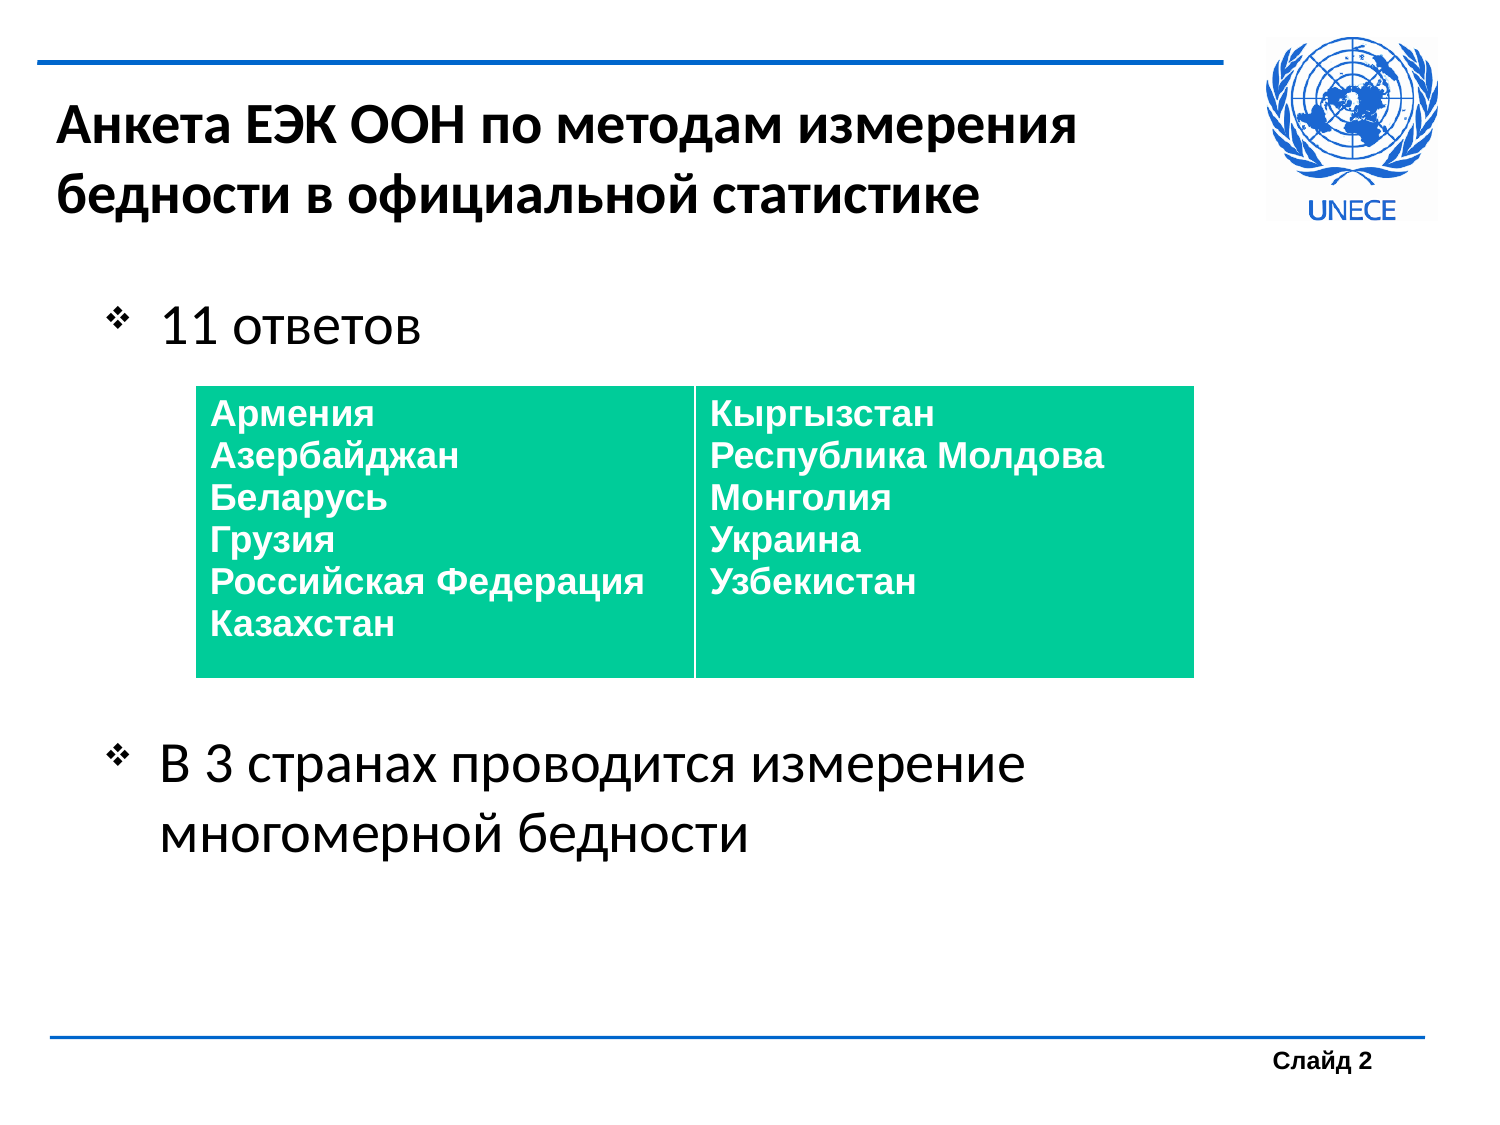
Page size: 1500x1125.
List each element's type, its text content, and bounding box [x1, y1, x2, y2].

table_header Армения Азербайджан Беларусь Грузия Российская Федерация Казахстан [196, 386, 694, 678]
title Анкета ЕЭК ООН по методам измерения бедности в официальной статистике [41, 42, 1204, 268]
list 11 ответов В 3 странах проводится измерение многомерной бедности [88, 278, 1389, 1035]
table_header Кыргызстан Республика Молдова Монголия Украина Узбекистан [696, 386, 1194, 678]
picture [1266, 37, 1438, 221]
